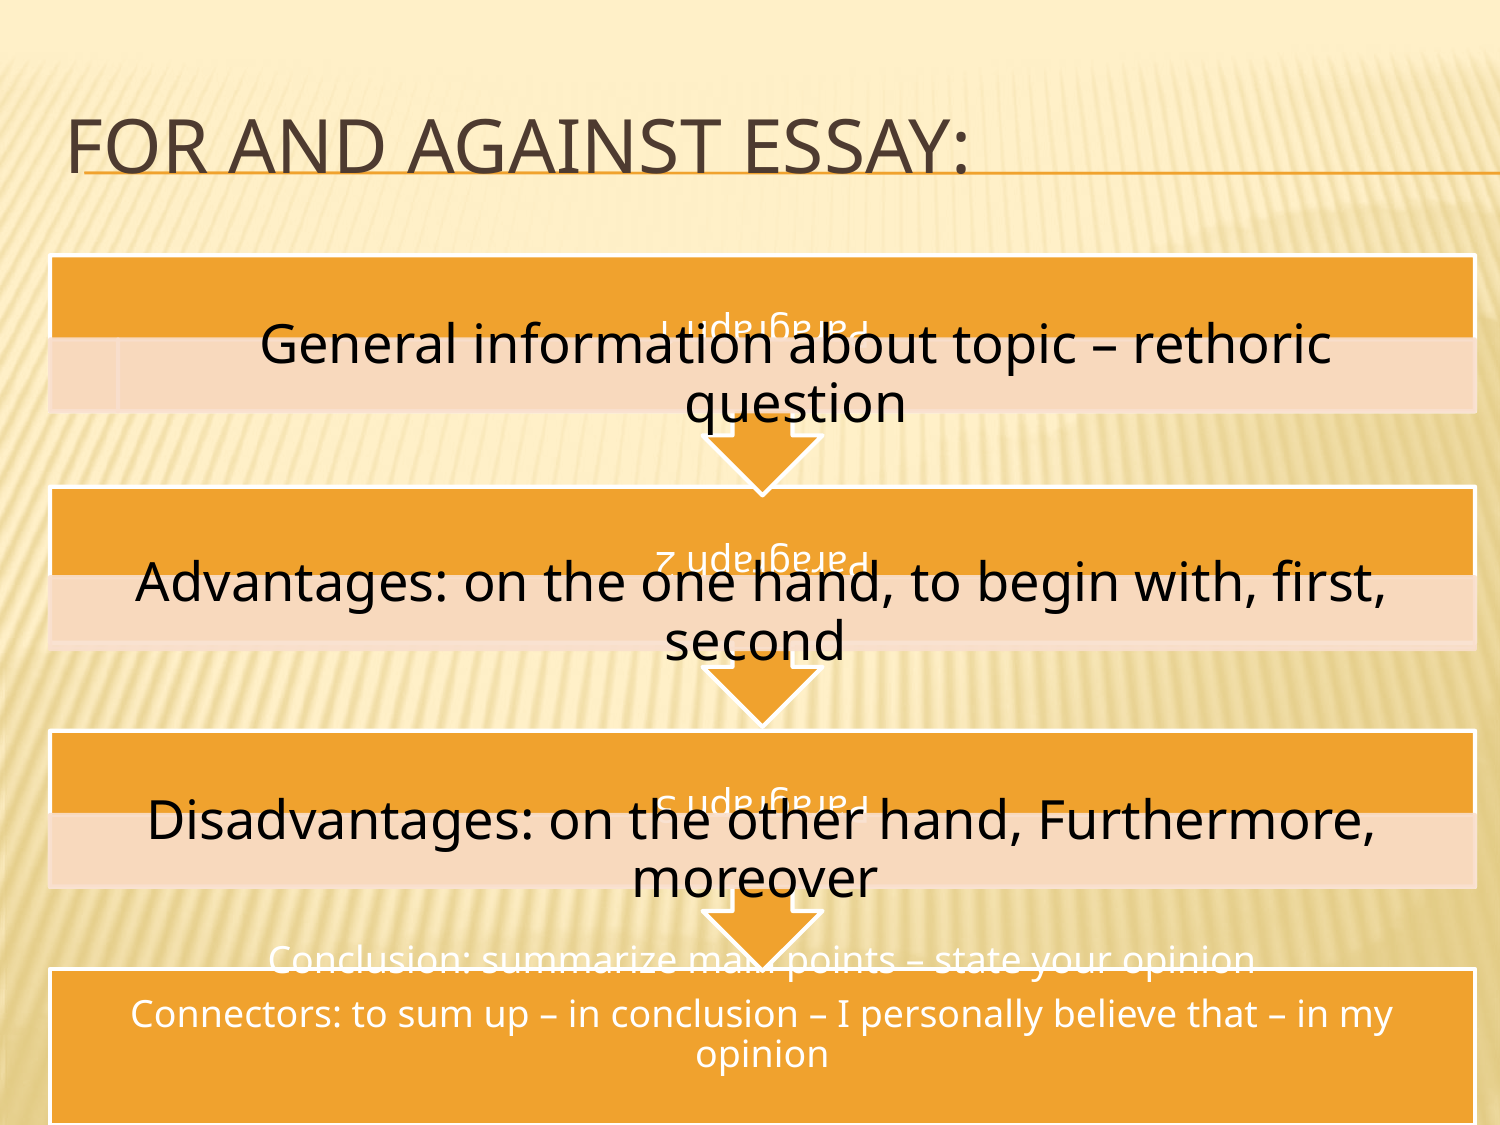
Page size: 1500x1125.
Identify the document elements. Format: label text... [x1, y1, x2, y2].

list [49, 254, 1476, 1125]
title For and against essay: [50, 75, 1475, 213]
